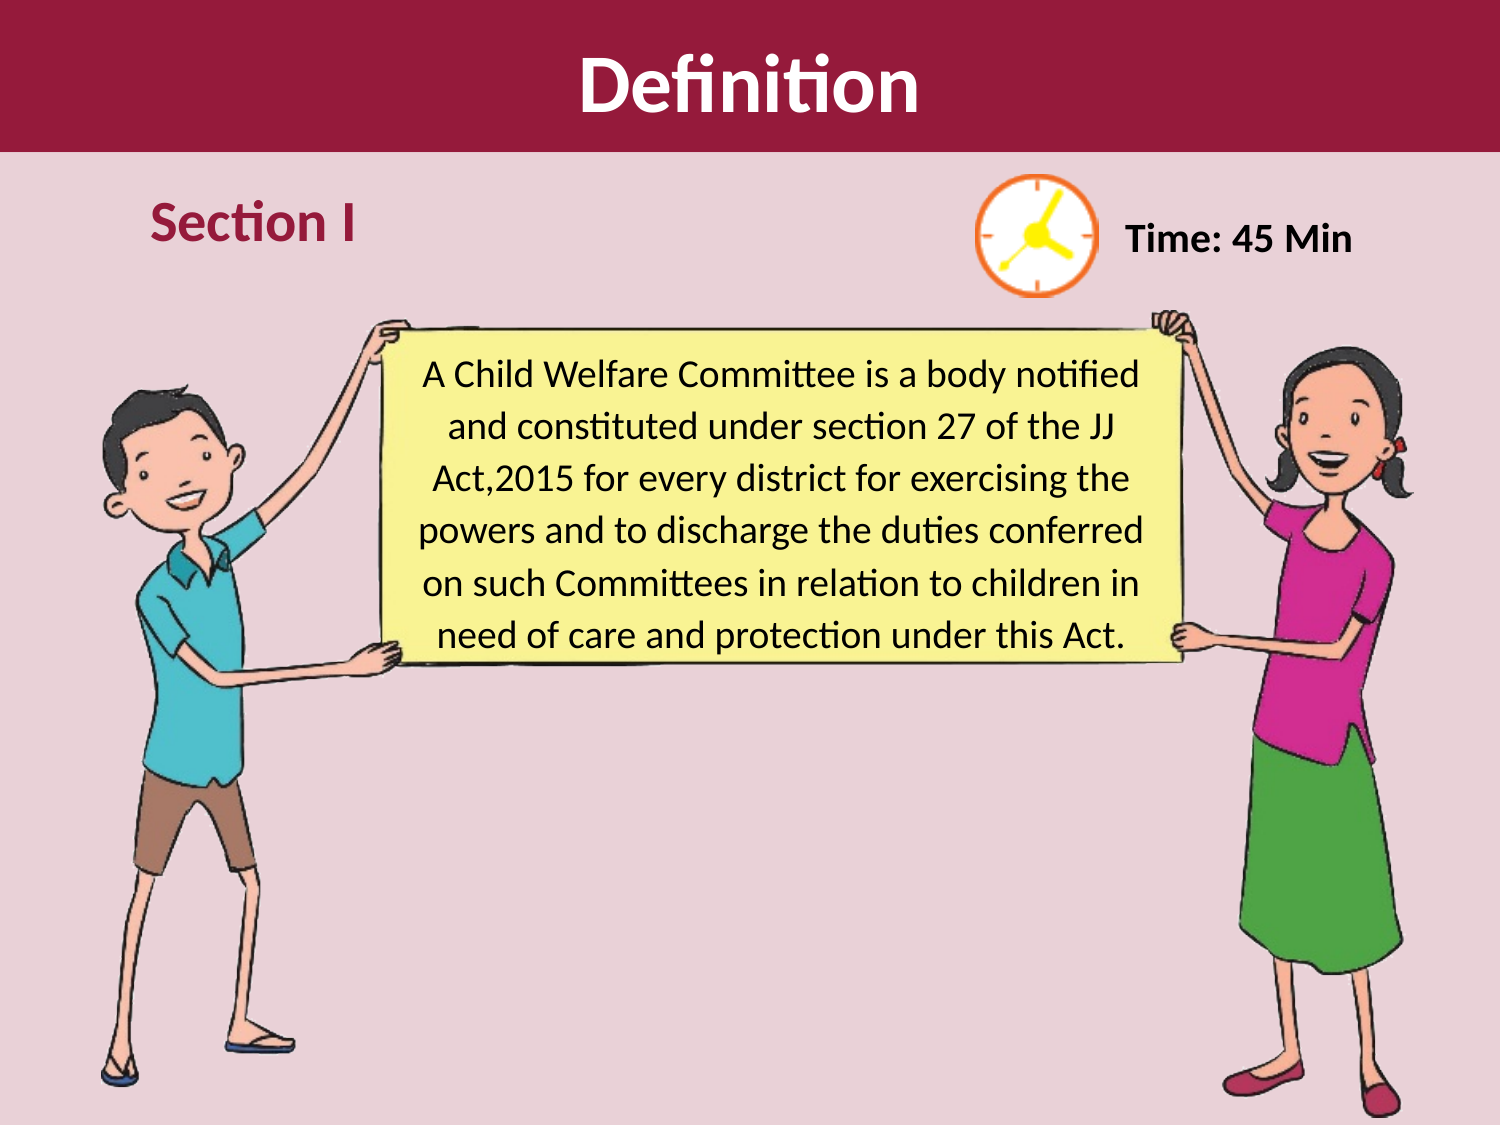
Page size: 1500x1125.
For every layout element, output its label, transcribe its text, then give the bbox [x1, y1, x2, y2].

title Section I [135, 183, 448, 262]
picture [101, 174, 1414, 1125]
text_box Definition [0, 21, 1500, 137]
text_box Time: 45 Min [1110, 202, 1369, 268]
